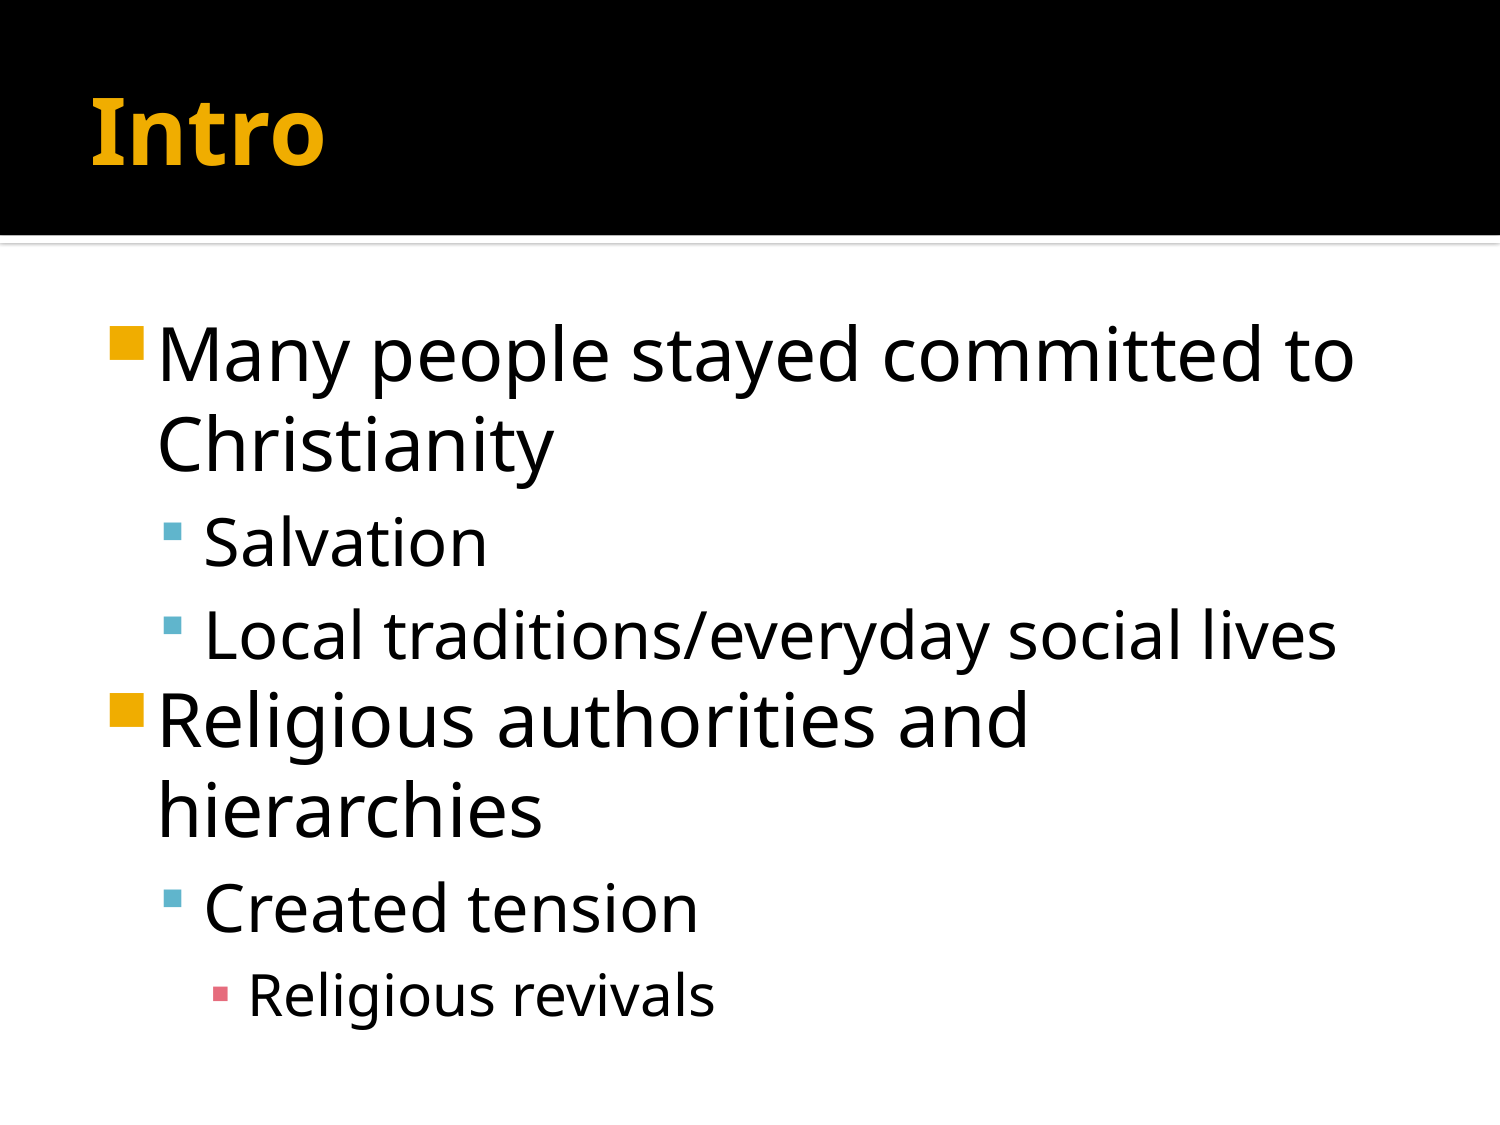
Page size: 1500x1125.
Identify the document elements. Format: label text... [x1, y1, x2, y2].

title Intro [75, 25, 1425, 231]
list Many people stayed committed to Christianity Salvation Local traditions/everyday social lives Religious authorities and hierarchies Created tension Religious revivals [75, 291, 1425, 1050]
